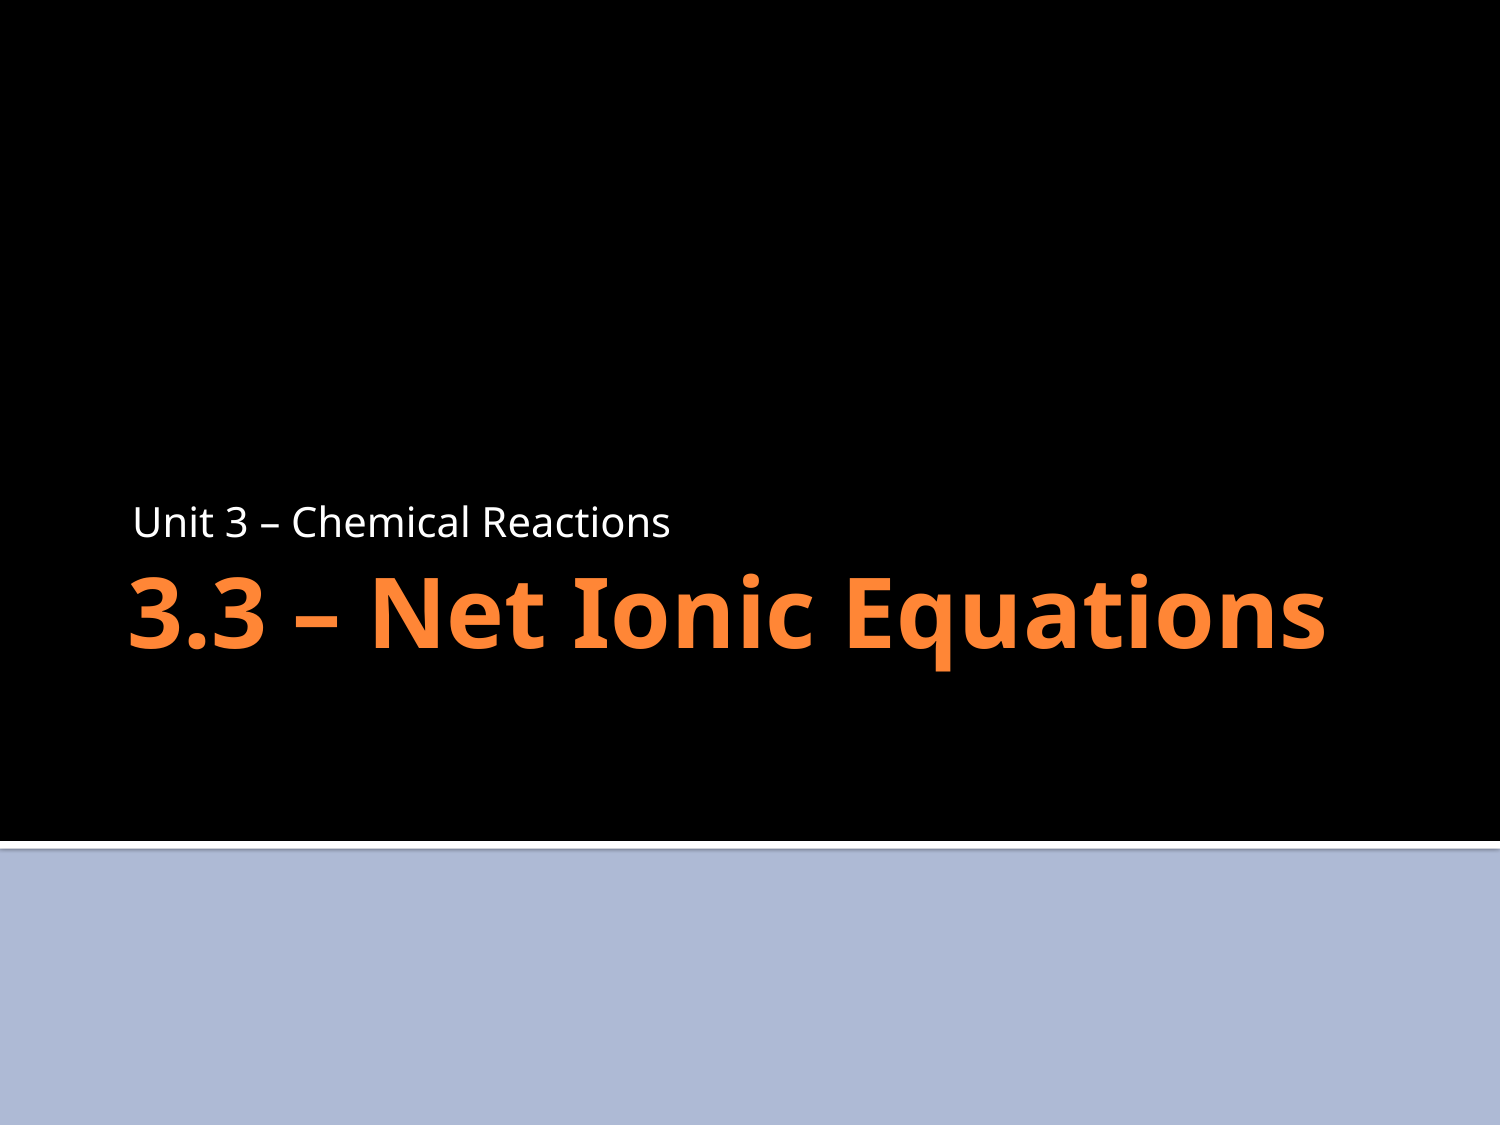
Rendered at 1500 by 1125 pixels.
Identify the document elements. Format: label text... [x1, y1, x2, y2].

title 3.3 – Net Ionic Equations [112, 550, 1438, 825]
subtitle Unit 3 – Chemical Reactions [112, 299, 1438, 546]
